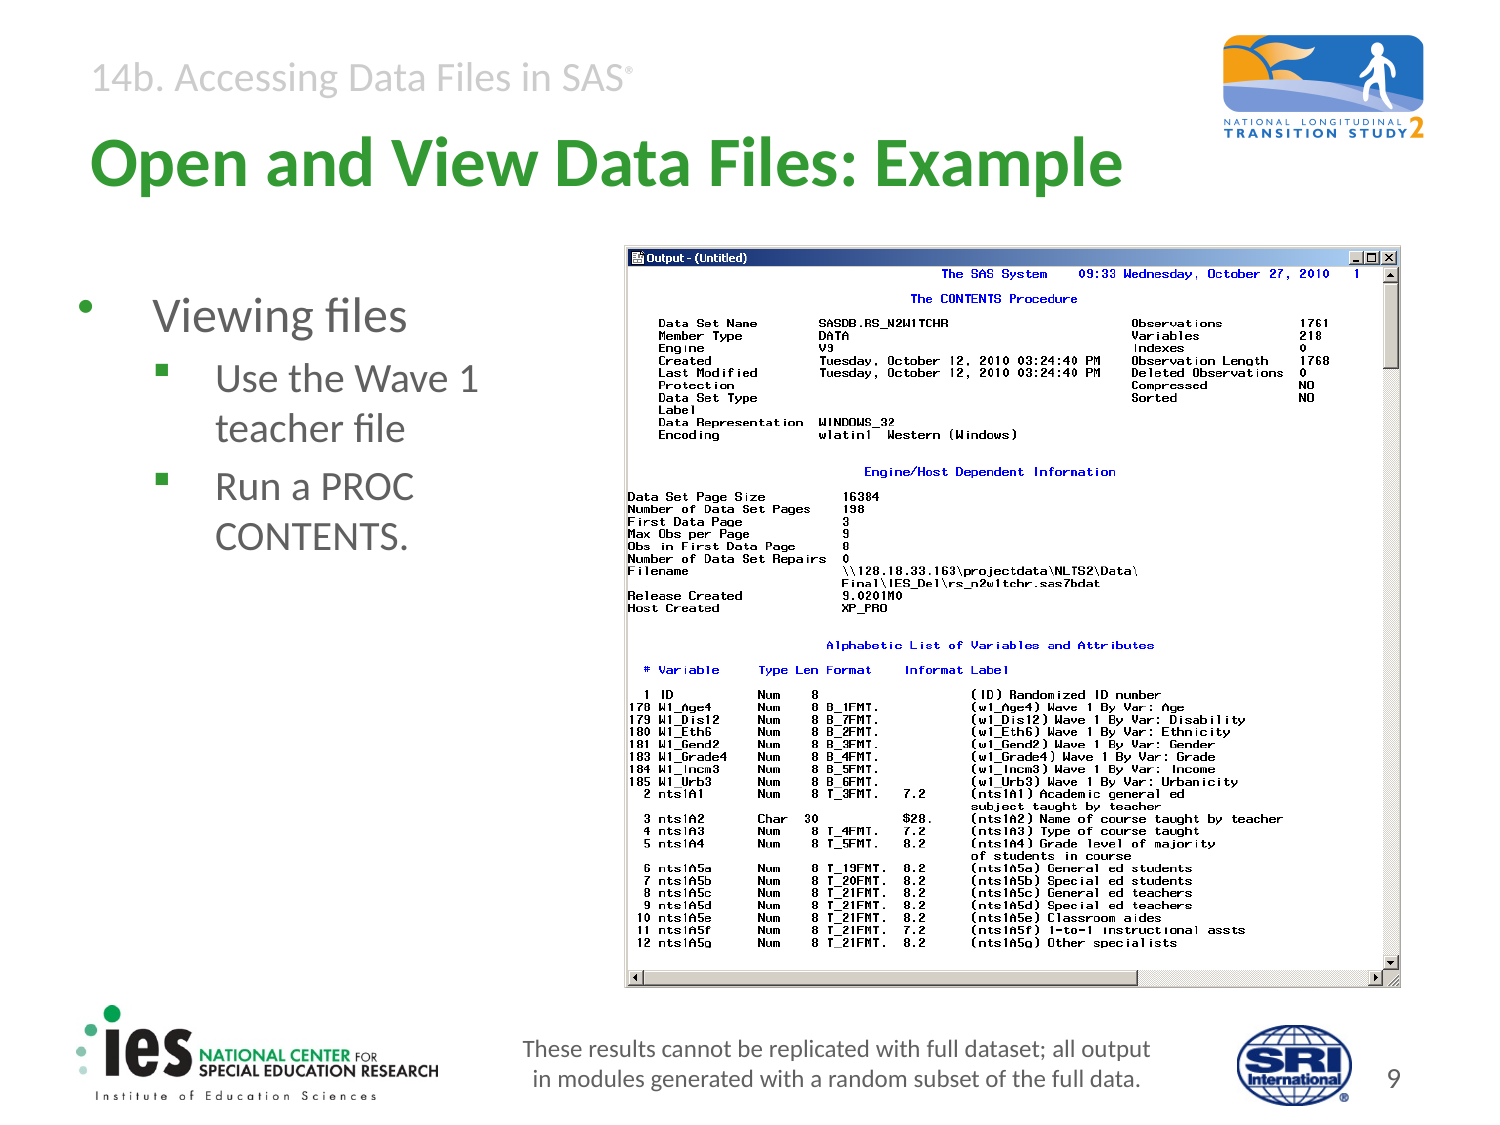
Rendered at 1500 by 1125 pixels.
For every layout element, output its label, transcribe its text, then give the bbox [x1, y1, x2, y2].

picture [1237, 1025, 1352, 1106]
footer These results cannot be replicated with full dataset; all output in modules generated with a random subset of the full data. [437, 1024, 1238, 1104]
picture [76, 1005, 438, 1100]
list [624, 244, 1401, 988]
slide_number 8 [1312, 1051, 1417, 1125]
list Viewing files Use the Wave 1 teacher file Run a PROC CONTENTS. [62, 274, 613, 951]
title Open and View Data Files: Example [74, 90, 1426, 226]
